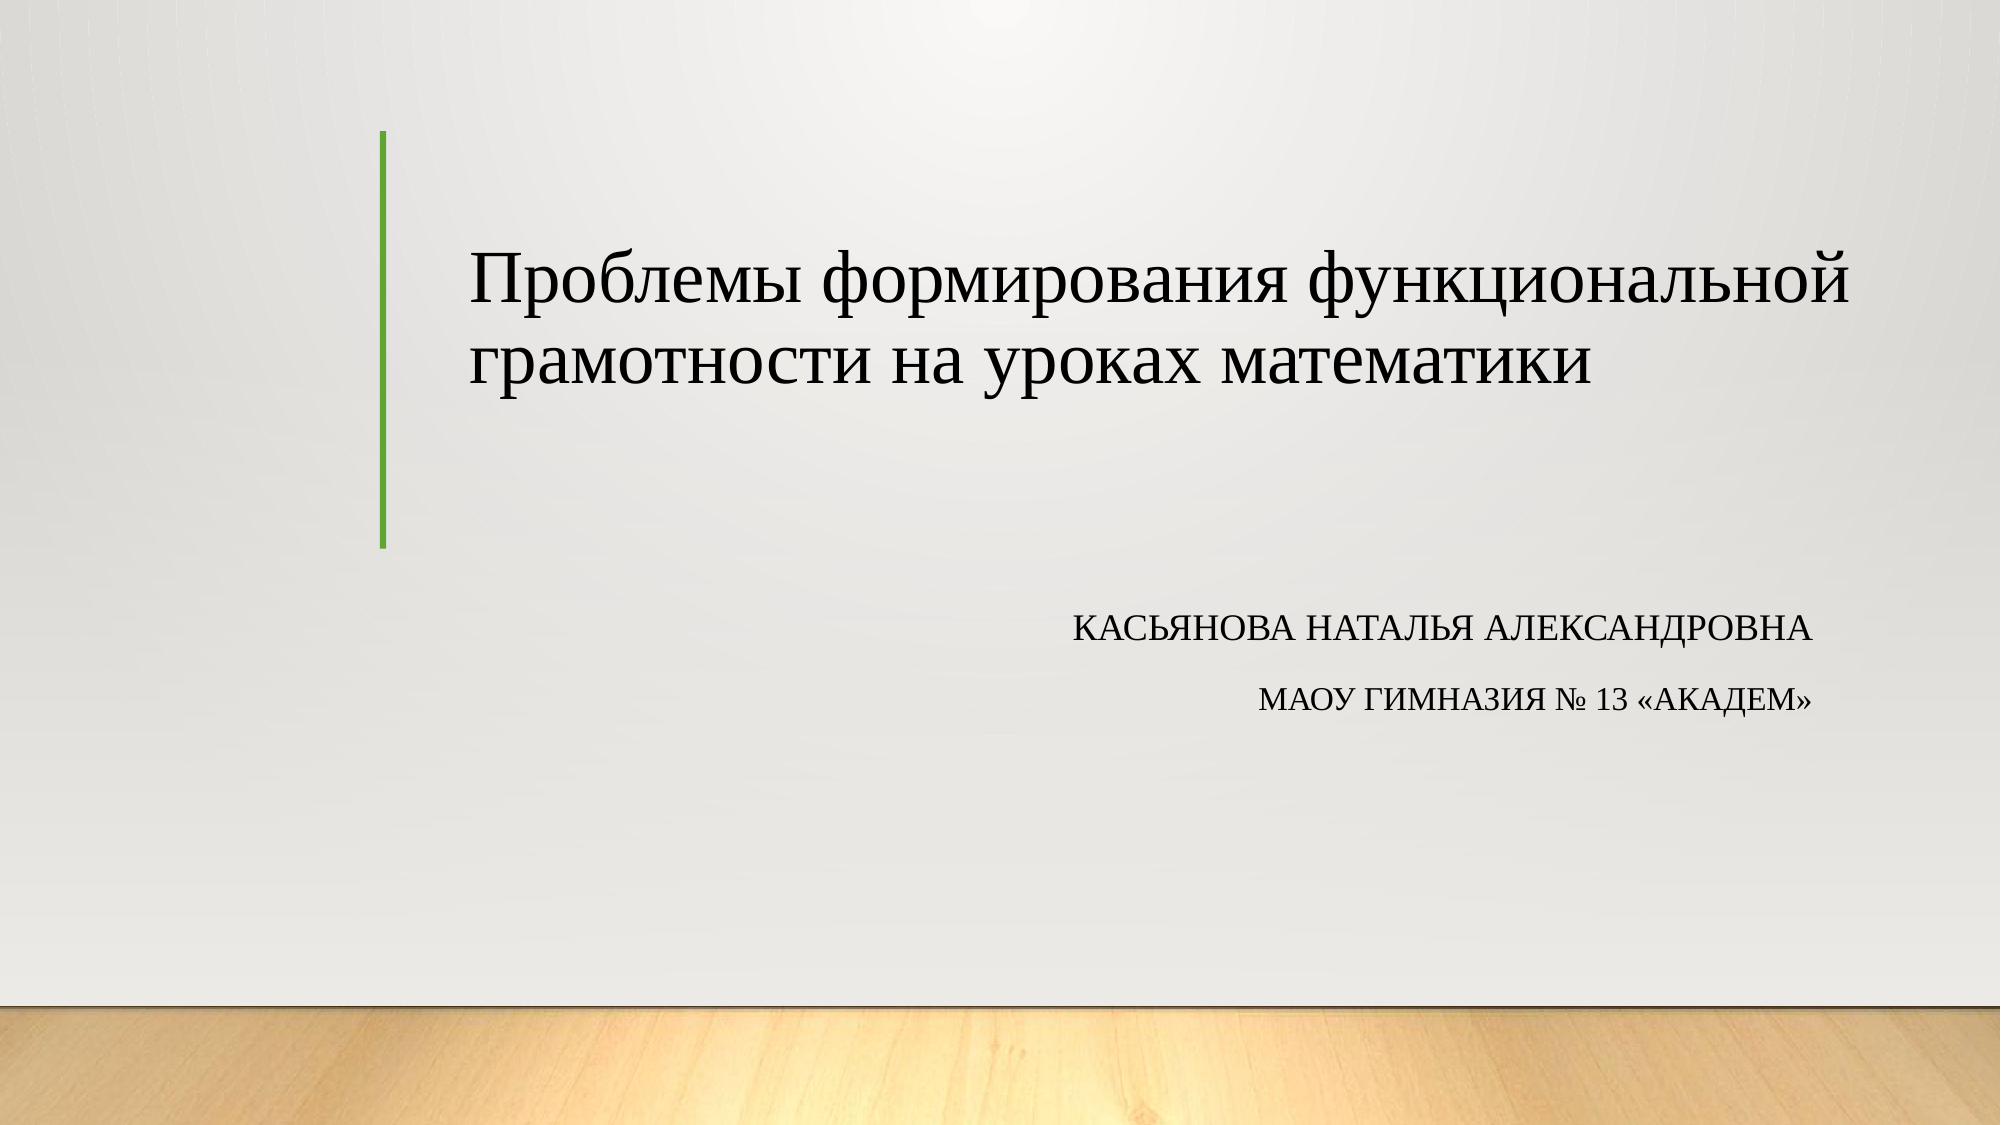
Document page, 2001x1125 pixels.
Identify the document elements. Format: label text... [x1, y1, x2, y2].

picture [0, 1006, 2000, 1125]
title Проблемы формирования функциональной грамотности на уроках математики [469, 137, 1886, 400]
subtitle Касьянова Наталья Александровна МАОУ Гимназия № 13 «Академ» [408, 579, 1814, 740]
